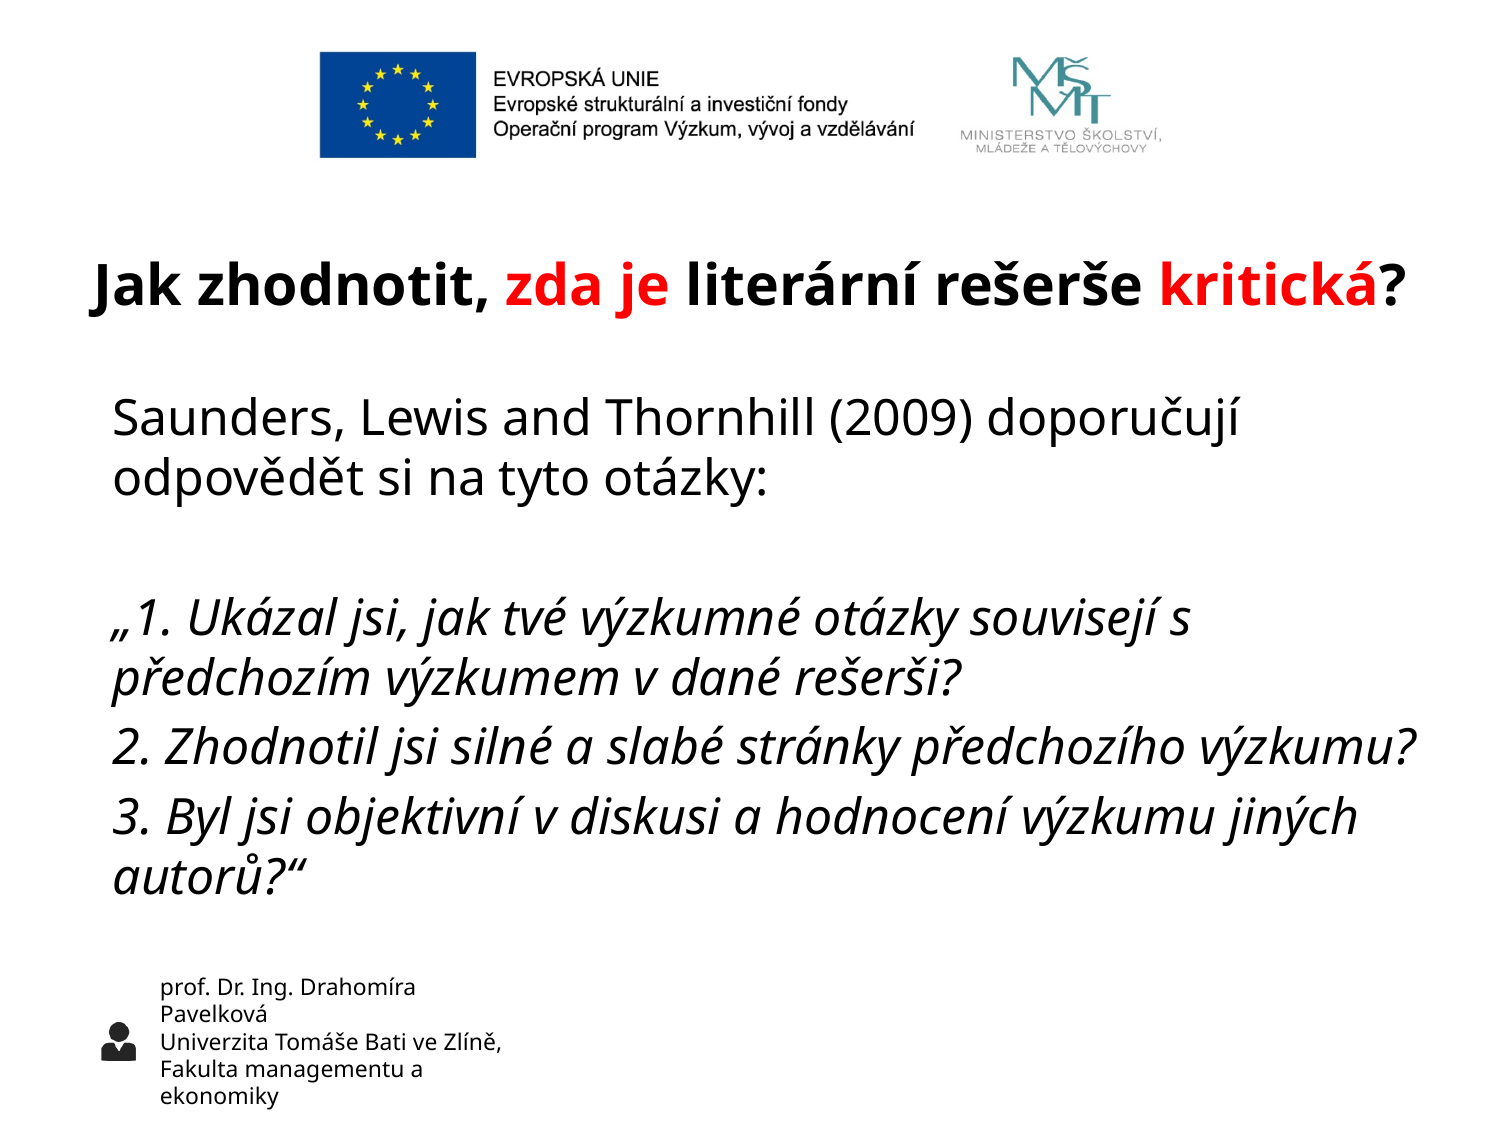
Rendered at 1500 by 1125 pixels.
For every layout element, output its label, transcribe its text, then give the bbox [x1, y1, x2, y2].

list Saunders, Lewis and Thornhill (2009) doporučují odpovědět si na tyto otázky: „1. Ukázal jsi, jak tvé výzkumné otázky souvisejí s předchozím výzkumem v dané rešerši? 2. Zhodnotil jsi silné a slabé stránky předchozího výzkumu? 3. Byl jsi objektivní v diskusi a hodnocení výzkumu jiných autorů?“ [97, 377, 1448, 1027]
footer prof. Dr. Ing. Drahomíra Pavelková Univerzita Tomáše Bati ve Zlíně, Fakulta managementu a ekonomiky [145, 999, 526, 1083]
picture [101, 1021, 136, 1062]
title Jak zhodnotit, zda je literární rešerše kritická? [75, 208, 1425, 357]
picture [267, 0, 1213, 210]
